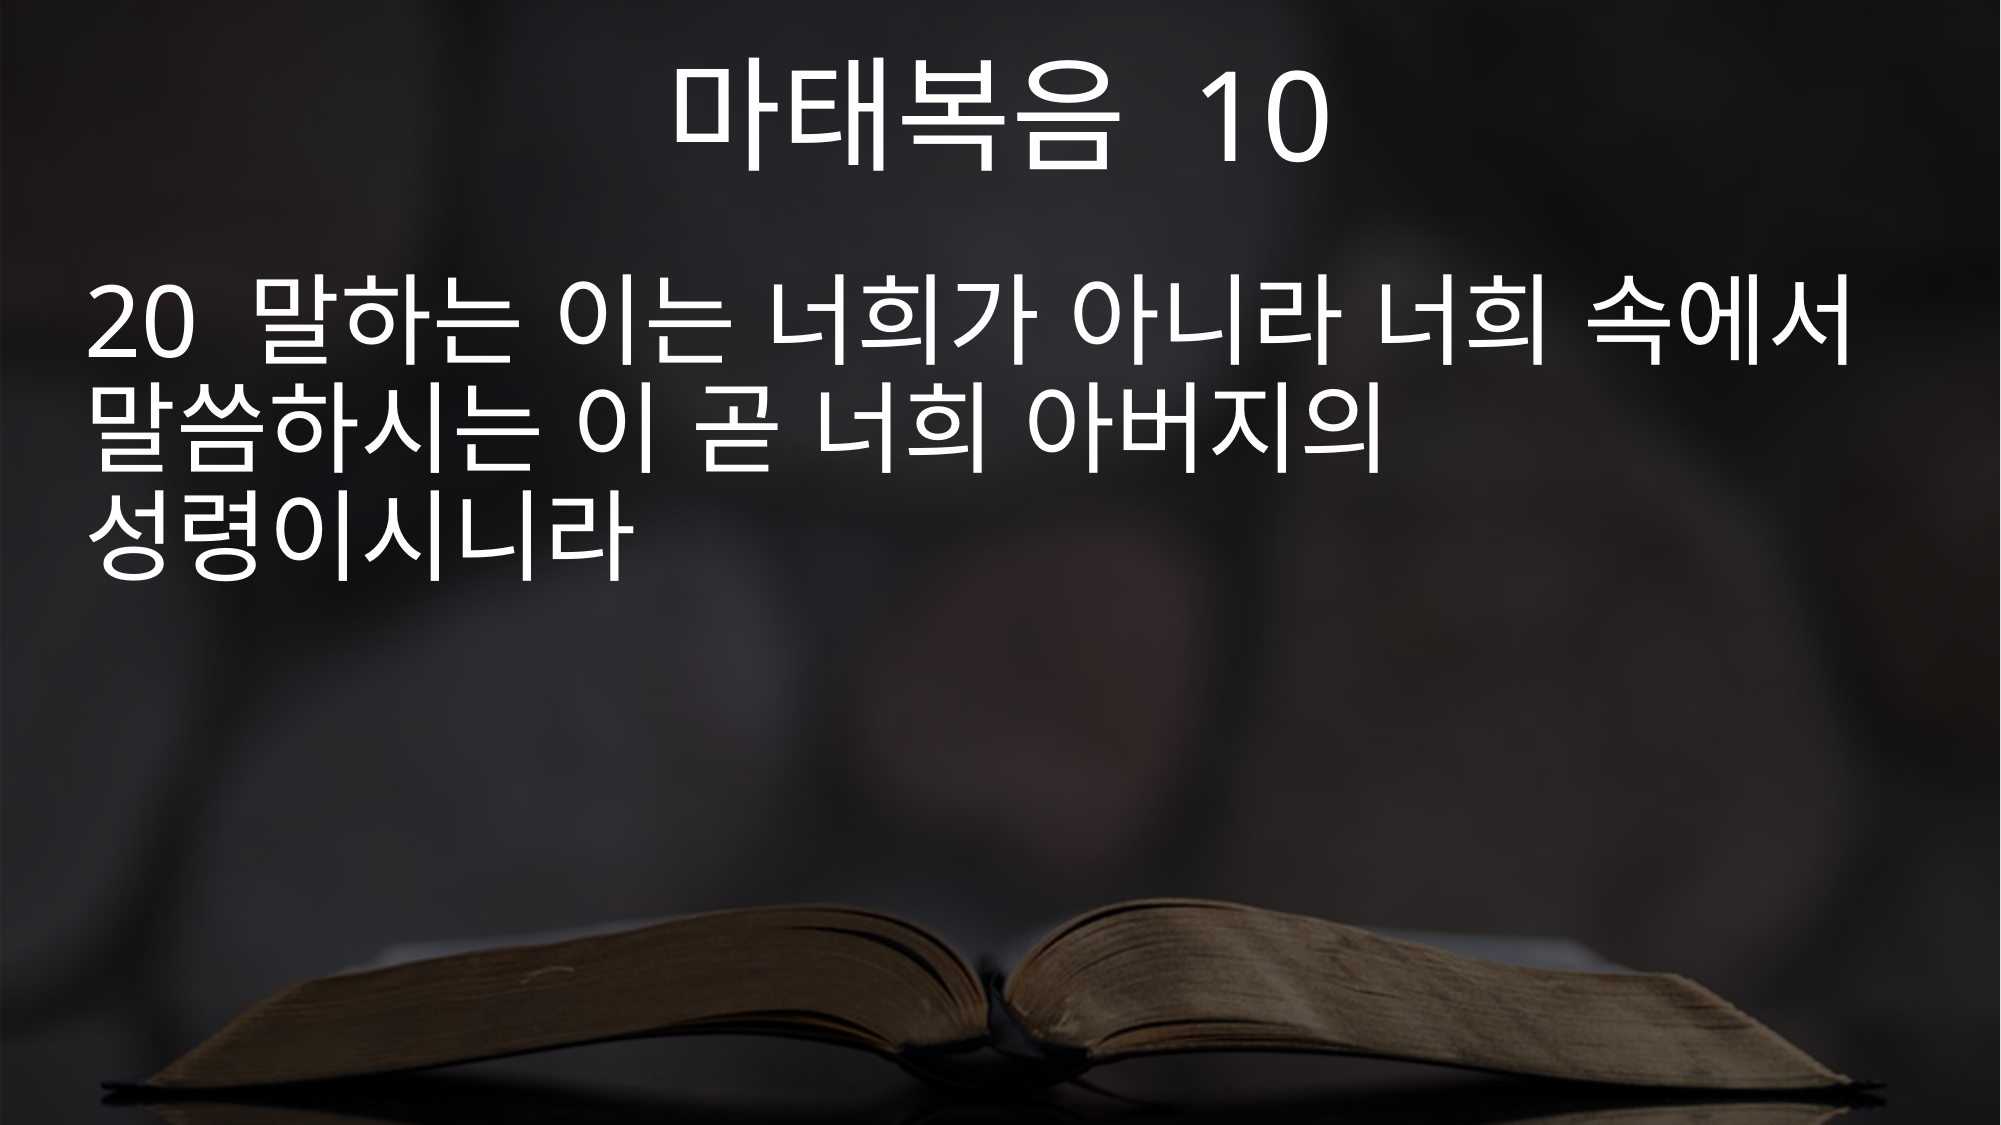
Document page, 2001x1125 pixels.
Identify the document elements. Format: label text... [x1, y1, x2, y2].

list 20 말하는 이는 너희가 아니라 너희 속에서 말씀하시는 이 곧 너희 아버지의 성령이시니라 [69, 263, 1953, 423]
footer 마태복음 10 [0, 32, 2000, 192]
picture [0, 0, 2001, 1125]
